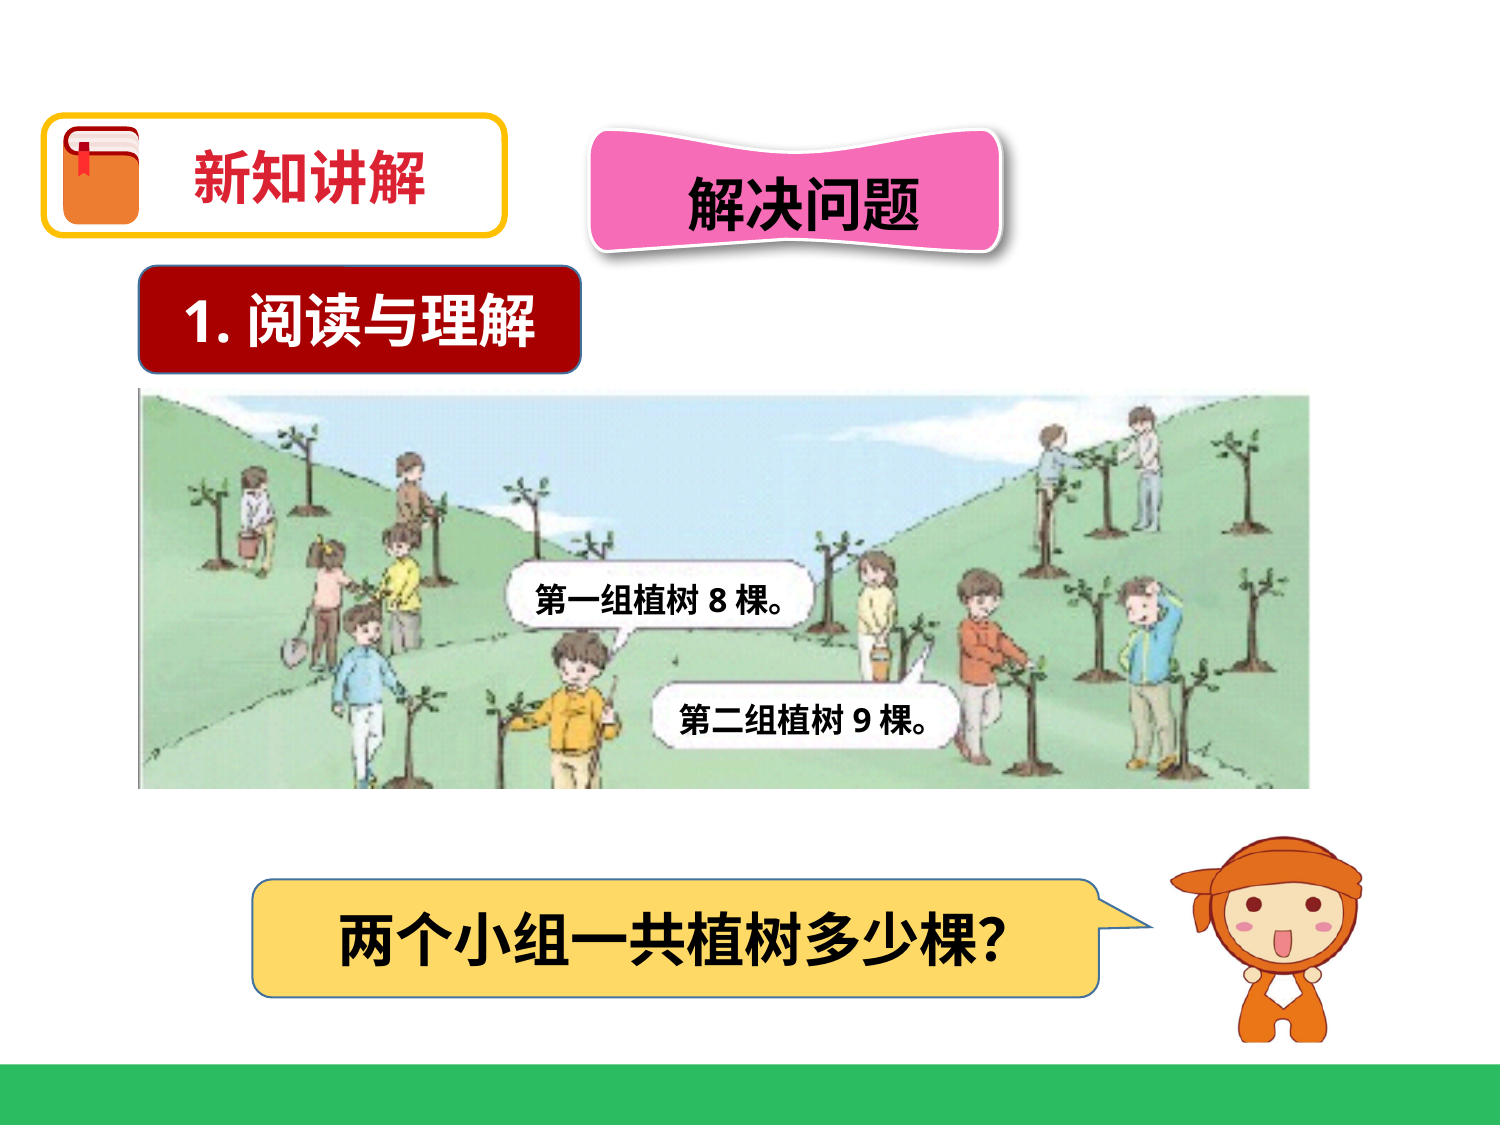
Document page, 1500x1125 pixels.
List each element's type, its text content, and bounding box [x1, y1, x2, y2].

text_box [43, 115, 505, 236]
text_box 1.阅读与理解 [137, 264, 582, 375]
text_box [138, 388, 1313, 789]
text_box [588, 129, 1001, 252]
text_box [252, 879, 1099, 998]
picture [1168, 833, 1363, 1044]
